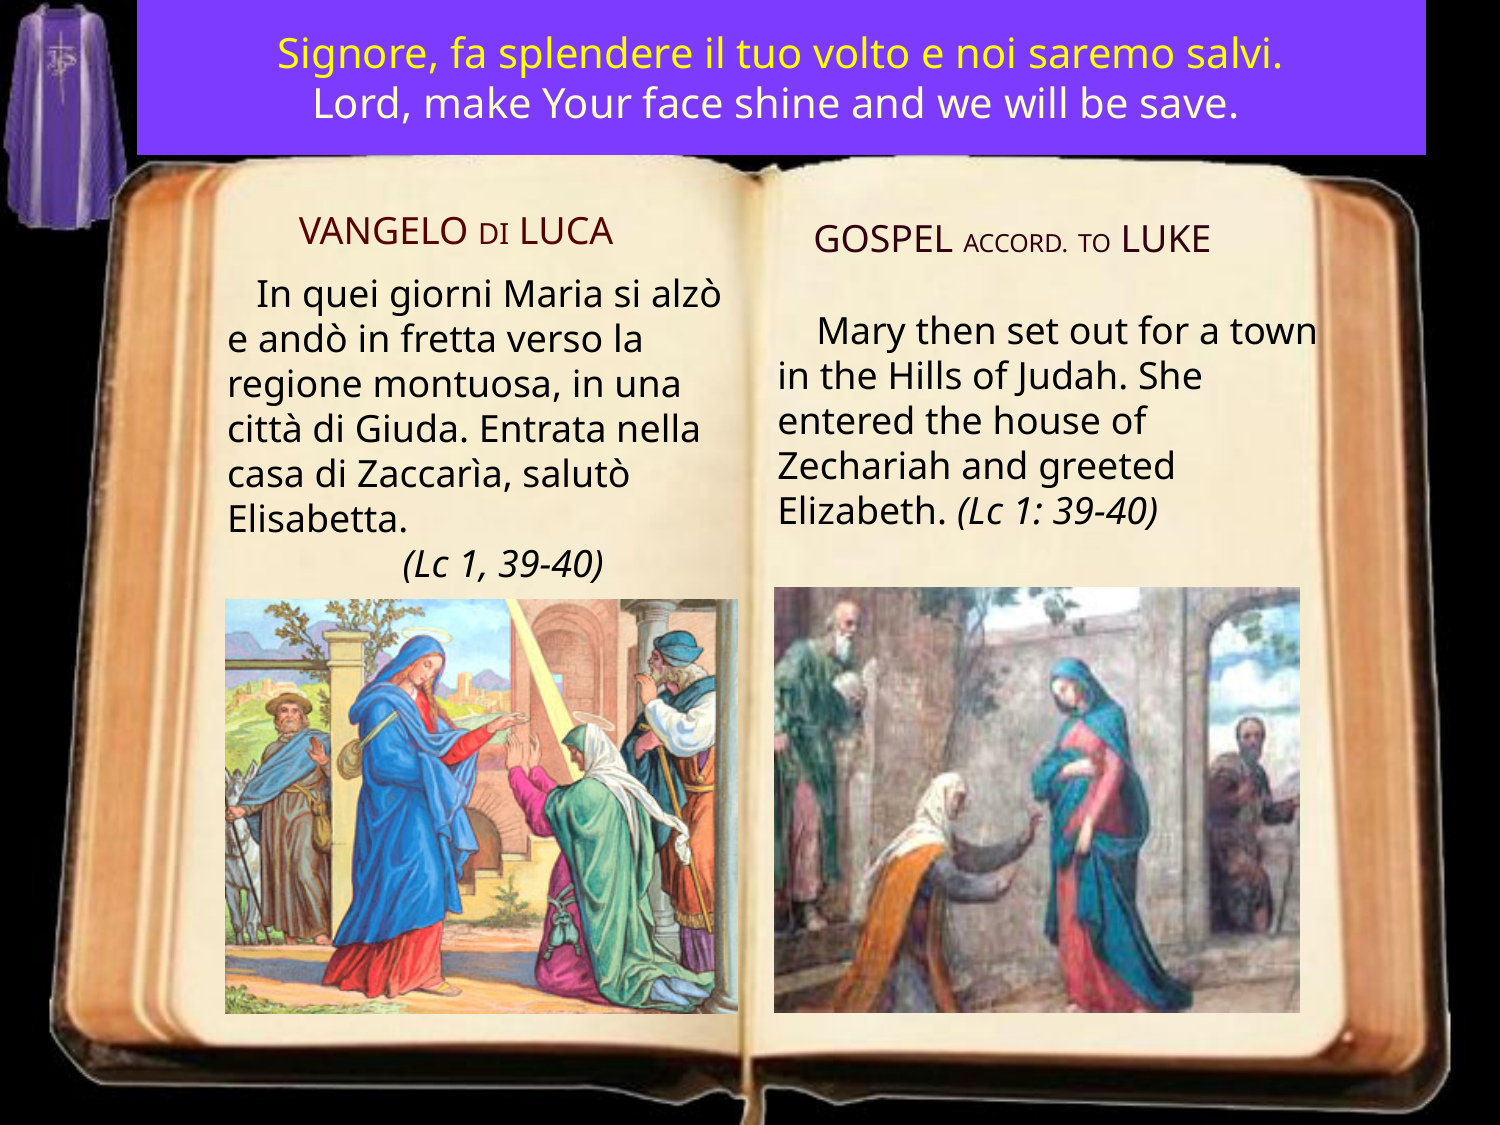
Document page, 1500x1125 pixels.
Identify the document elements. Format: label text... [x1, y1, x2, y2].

text_box Mary then set out for a town in the Hills of Judah. She entered the house of Zechariah and greeted Elizabeth. (Lc 1: 39-40) [762, 299, 1338, 540]
text_box Signore, fa splendere il tuo volto e noi saremo salvi. Lord, make Your face shine and we will be save. [137, 0, 1425, 155]
title GOSPEL ACCORD. TO LUKE [687, 212, 1338, 263]
picture [0, 0, 1500, 1125]
text_box In quei giorni Maria si alzò e andò in fretta verso la regione montuosa, in una città di Giuda. Entrata nella casa di Zaccarìa, salutò Elisabetta. (Lc 1, 39-40) [212, 262, 750, 593]
text_box VANGELO DI LUCA [187, 199, 725, 260]
